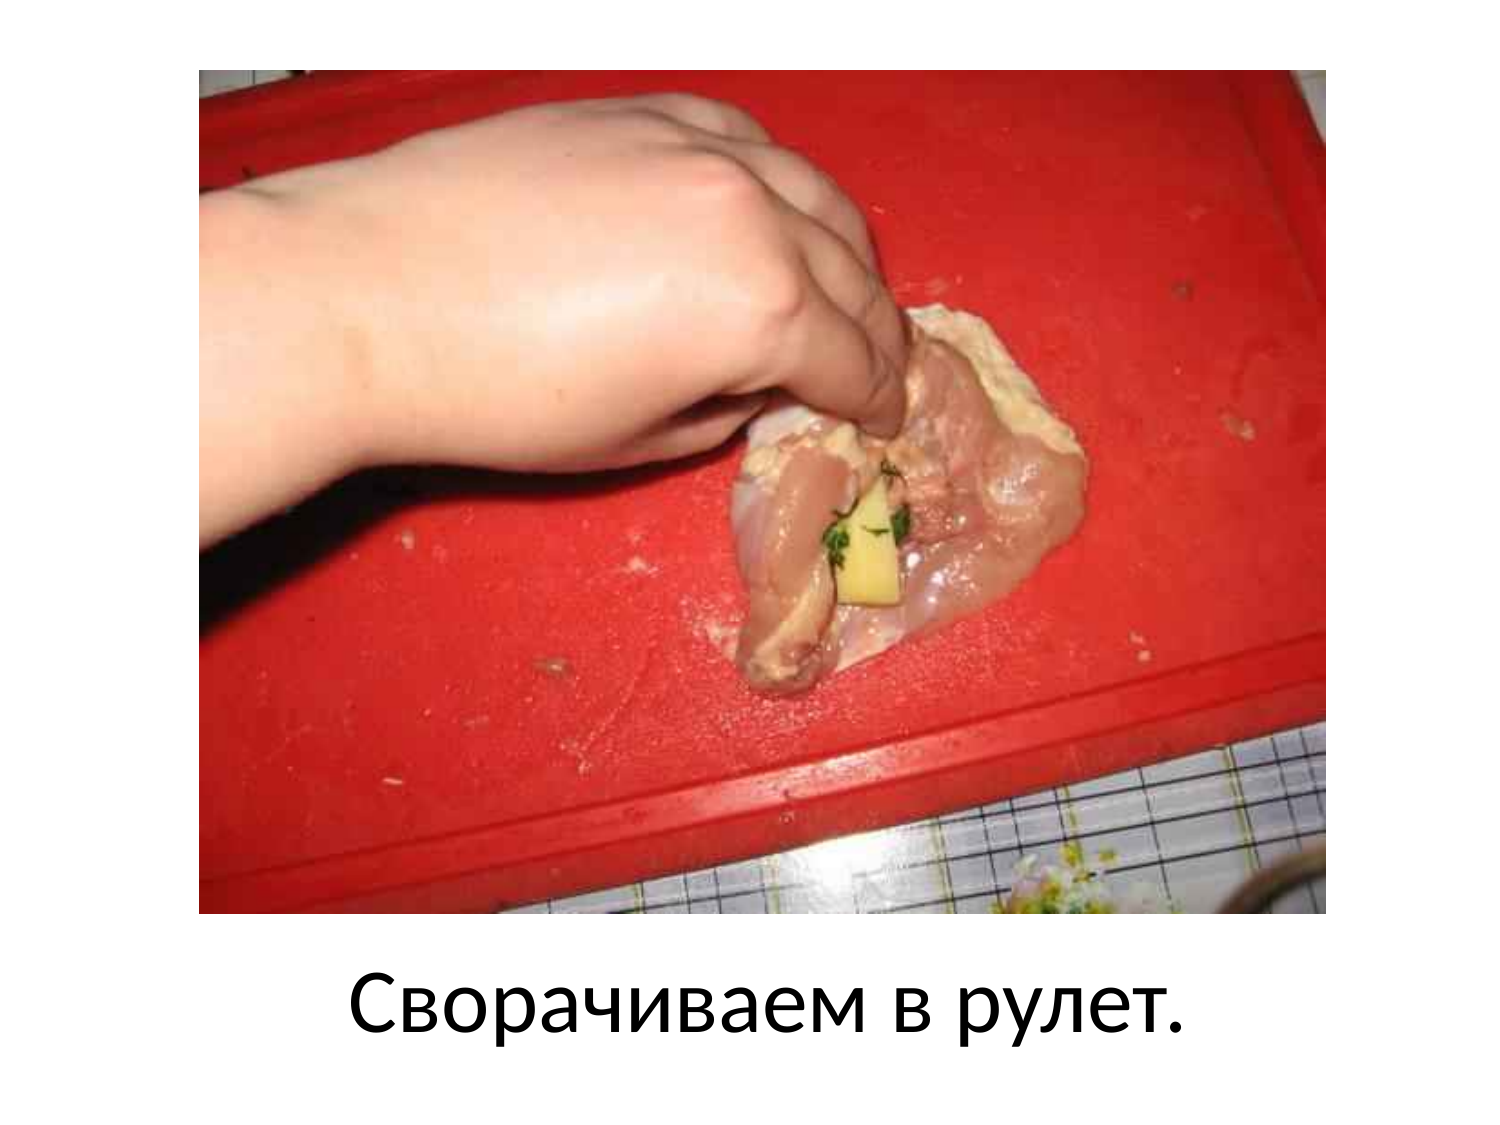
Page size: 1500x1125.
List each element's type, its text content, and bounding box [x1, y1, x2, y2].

picture [198, 70, 1327, 915]
title Сворачиваем в рулет. [93, 902, 1444, 1091]
